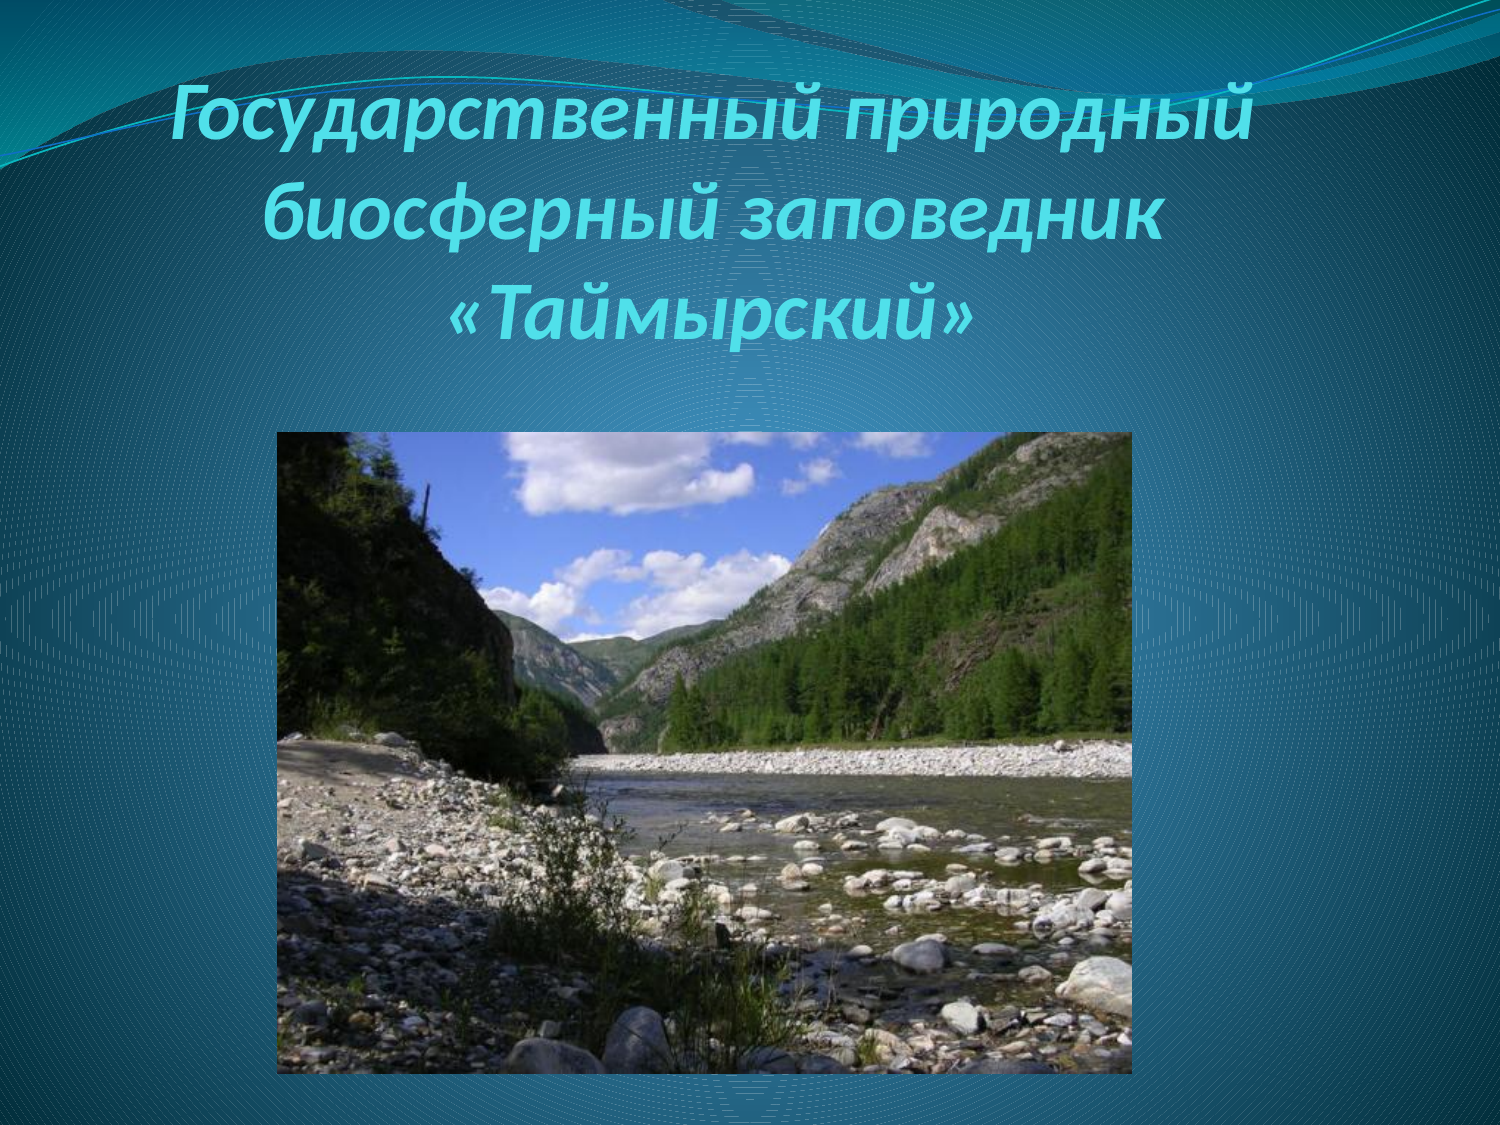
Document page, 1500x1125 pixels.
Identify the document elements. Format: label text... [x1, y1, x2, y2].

title Государственный природный биосферный заповедник «Таймырский» [64, 66, 1364, 457]
picture [277, 432, 1133, 1074]
